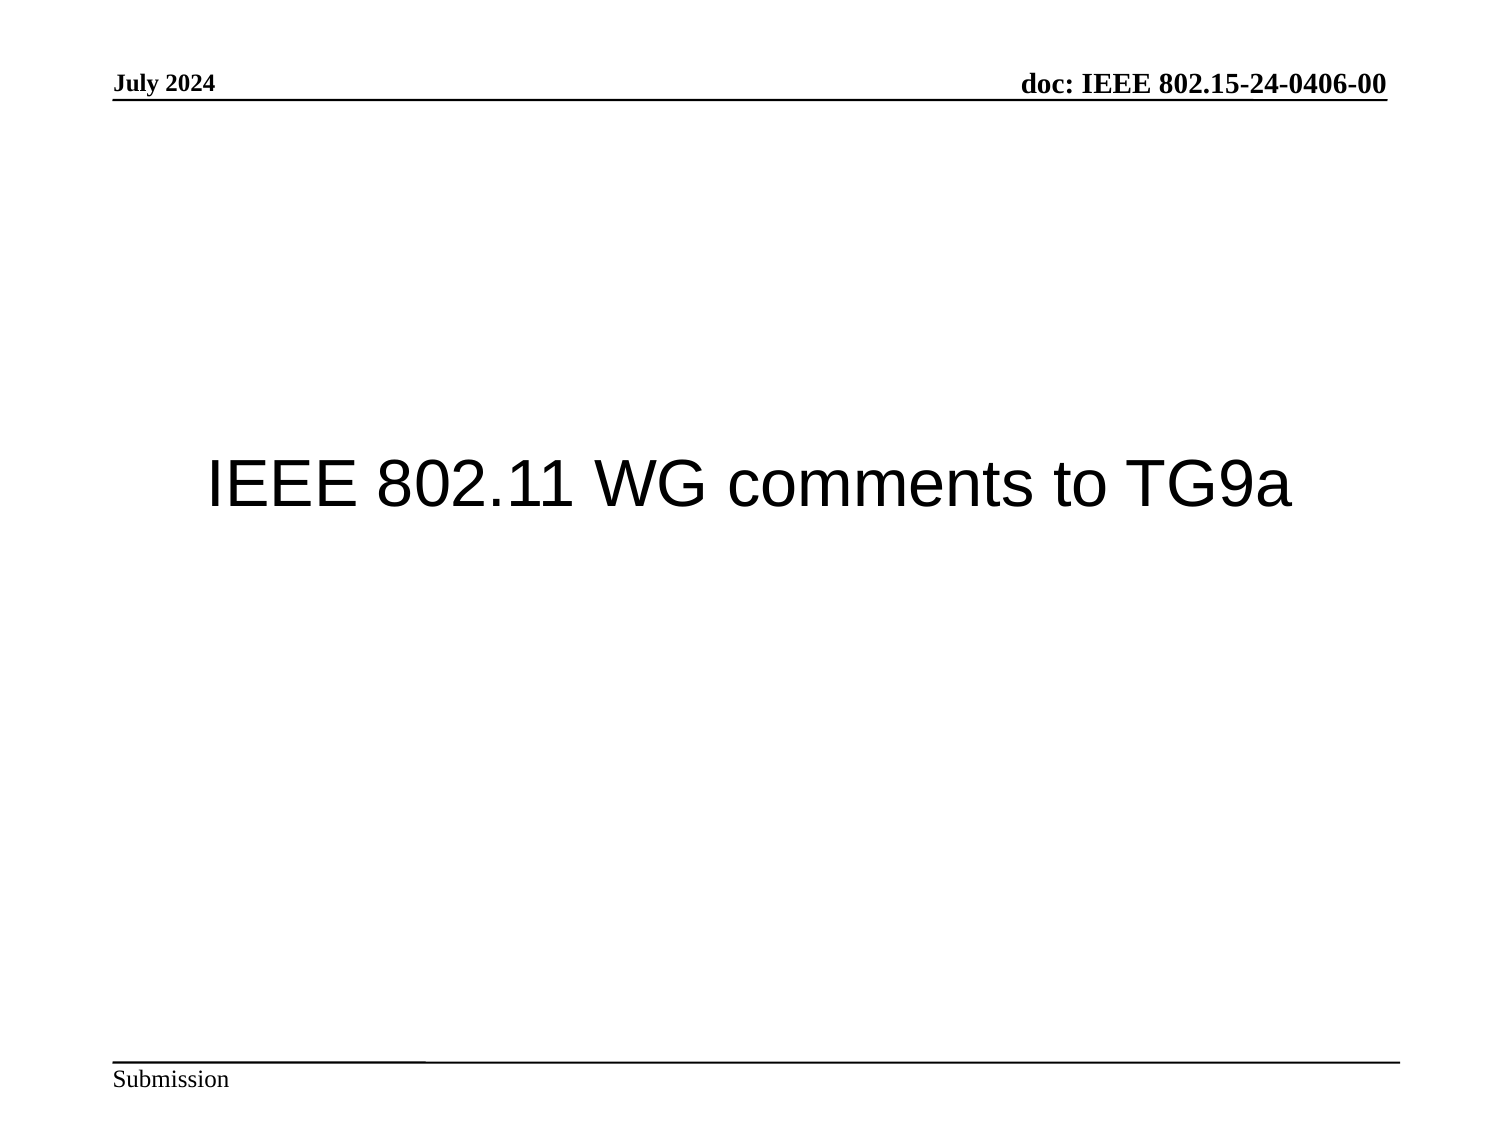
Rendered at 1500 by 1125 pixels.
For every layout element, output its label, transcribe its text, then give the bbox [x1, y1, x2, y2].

subtitle IEEE 802.11 WG comments to TG9a [75, 44, 1425, 916]
